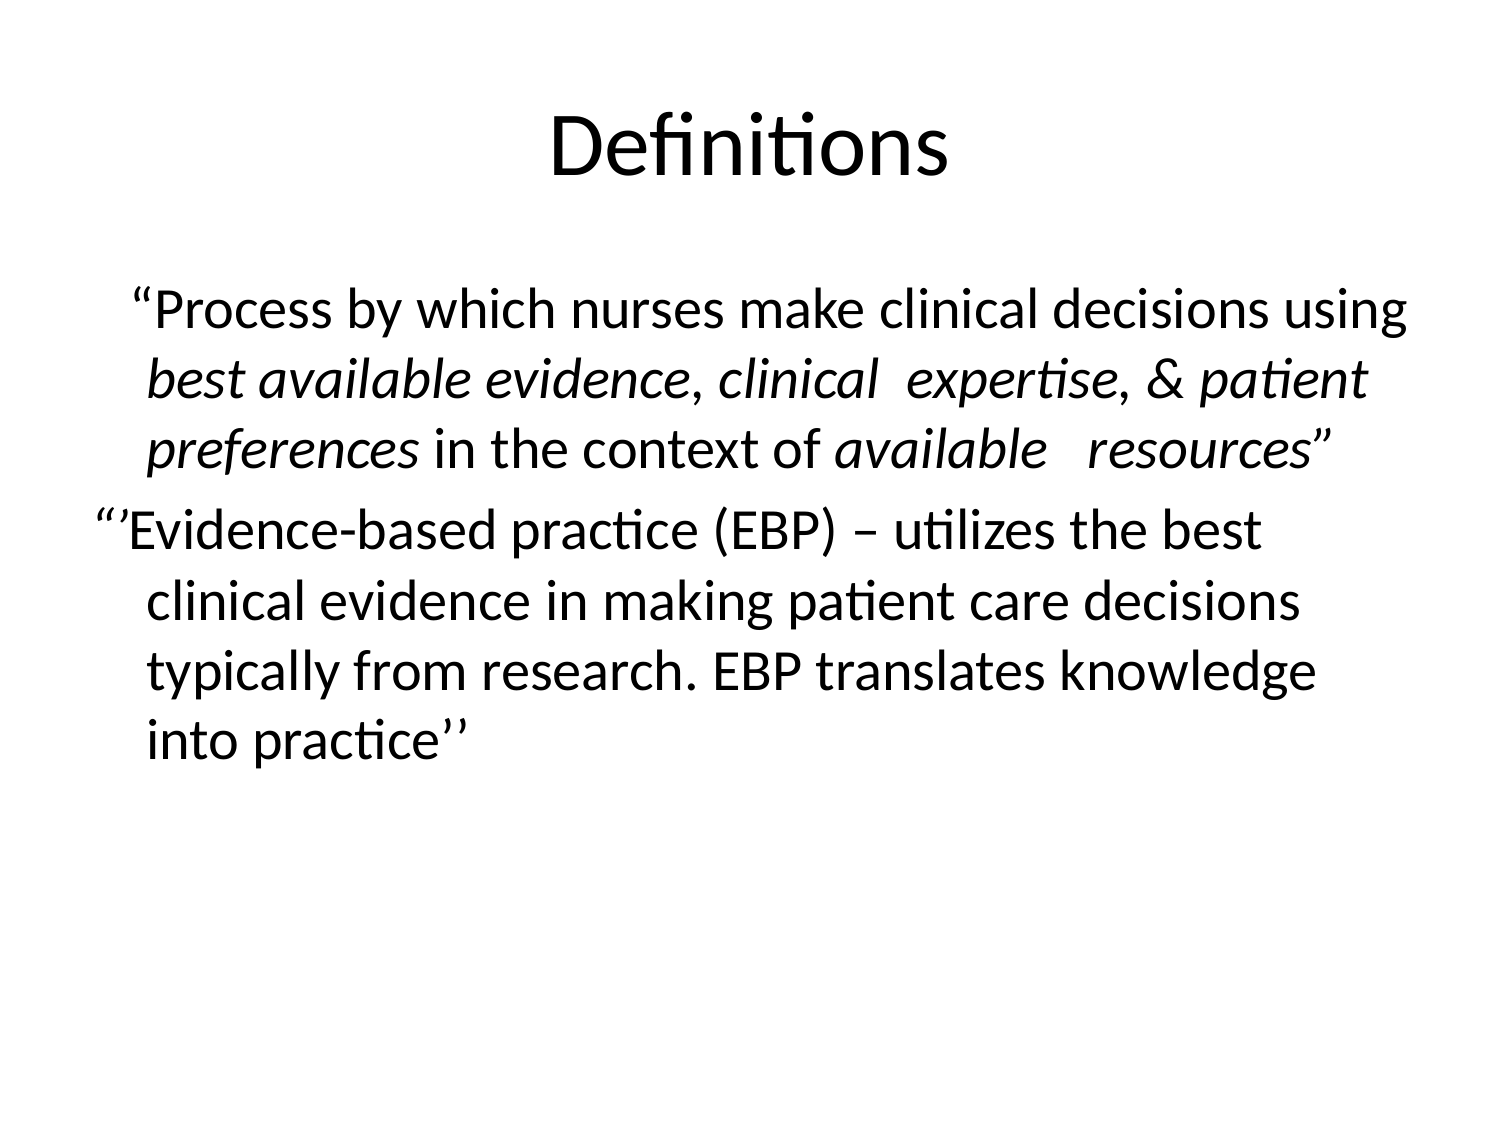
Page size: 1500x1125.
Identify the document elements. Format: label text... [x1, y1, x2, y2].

list “Process by which nurses make clinical decisions using best available evidence, clinical expertise, & patient preferences in the context of available resources” “’Evidence-based practice (EBP) – utilizes the best clinical evidence in making patient care decisions typically from research. EBP translates knowledge into practice’’ [75, 262, 1425, 1005]
title Definitions [75, 45, 1425, 233]
